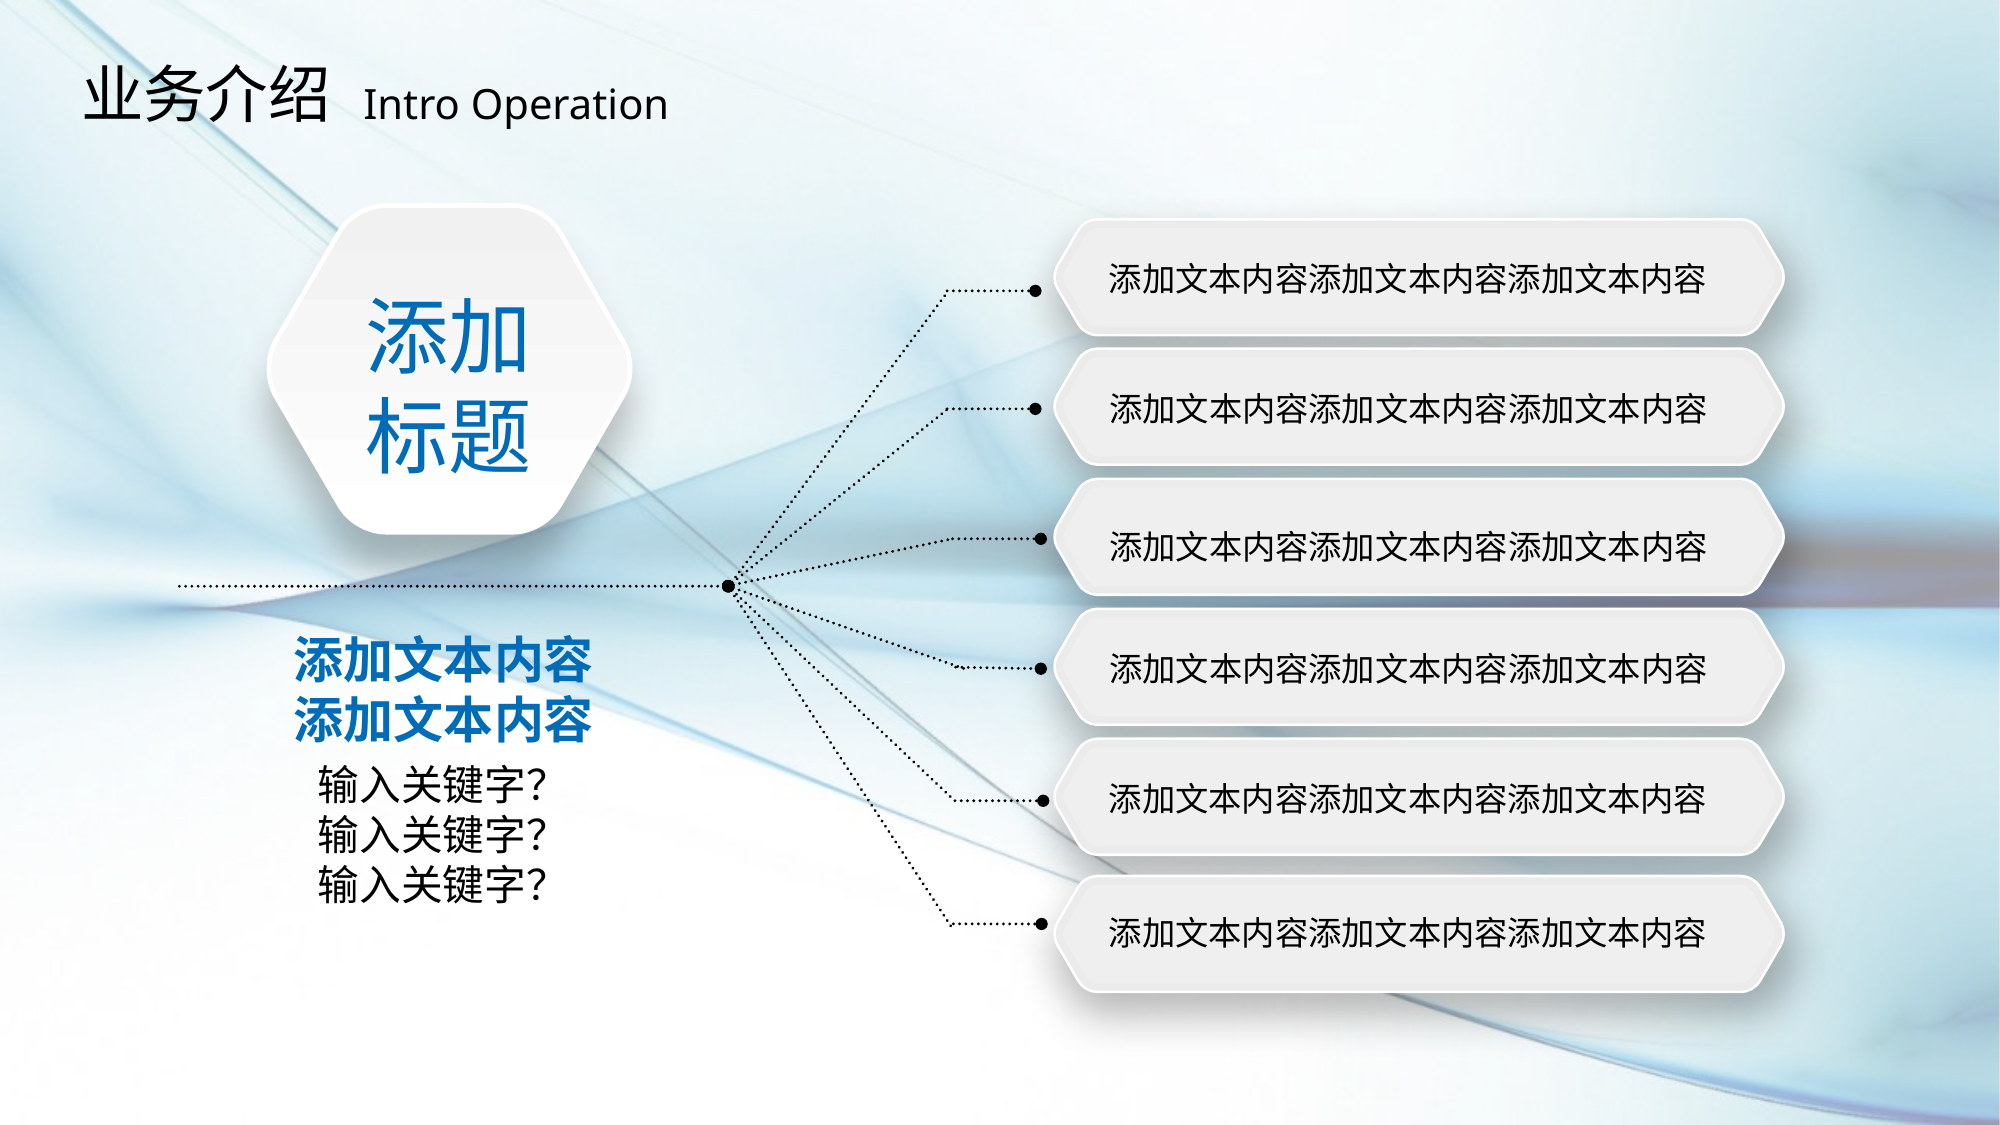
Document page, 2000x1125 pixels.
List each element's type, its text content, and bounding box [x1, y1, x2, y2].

text_box [721, 580, 735, 593]
text_box [1035, 917, 1048, 931]
text_box [1029, 402, 1042, 416]
text_box 添加文本内容 添加文本内容 [279, 621, 622, 757]
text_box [1058, 880, 1780, 988]
text_box 输入关键字？ 输入关键字？ 输入关键字？ [302, 751, 741, 917]
text_box [1029, 284, 1042, 298]
text_box [1037, 794, 1050, 807]
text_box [1058, 353, 1780, 460]
text_box [1034, 662, 1048, 675]
text_box [1034, 532, 1048, 546]
text_box 添加 标题 [350, 276, 547, 492]
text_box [1058, 743, 1780, 850]
text_box Intro Operation [341, 72, 692, 134]
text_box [1058, 613, 1780, 721]
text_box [1058, 483, 1780, 591]
text_box 业务介绍 [69, 48, 343, 135]
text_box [1058, 223, 1780, 331]
text_box [268, 205, 631, 533]
